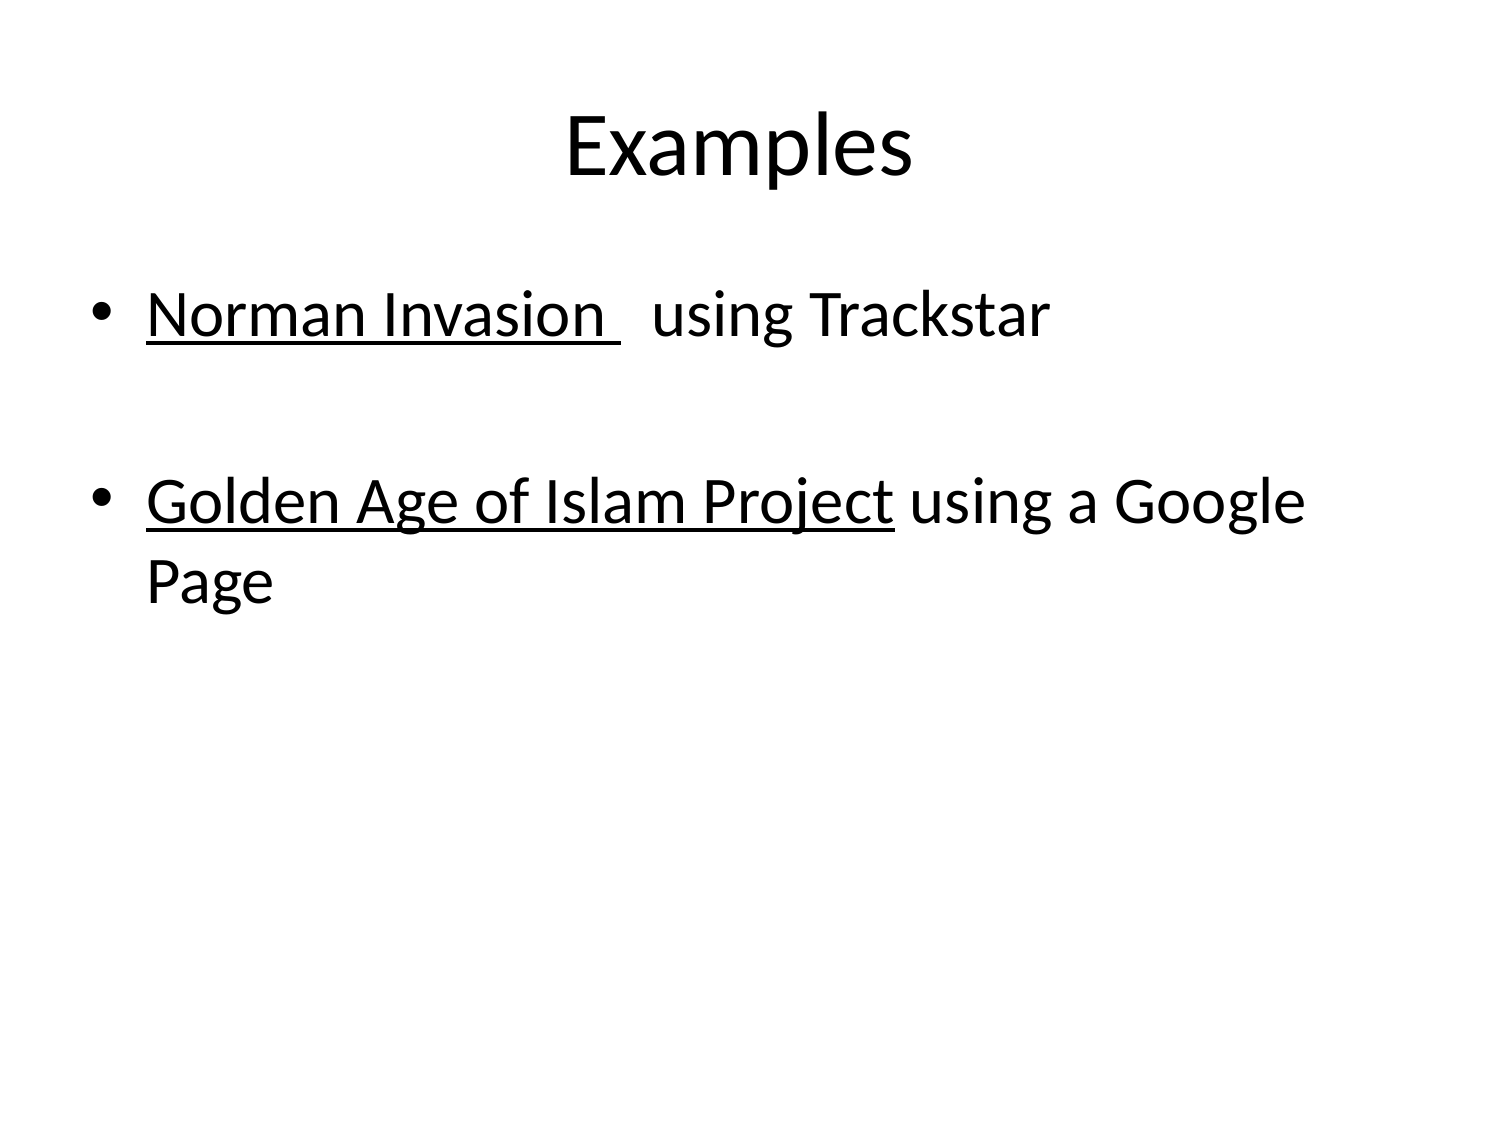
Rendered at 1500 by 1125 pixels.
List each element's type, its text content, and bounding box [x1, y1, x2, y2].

list Norman Invasion using Trackstar Golden Age of Islam Project using a Google Page [75, 262, 1425, 1005]
title Examples [75, 45, 1425, 233]
